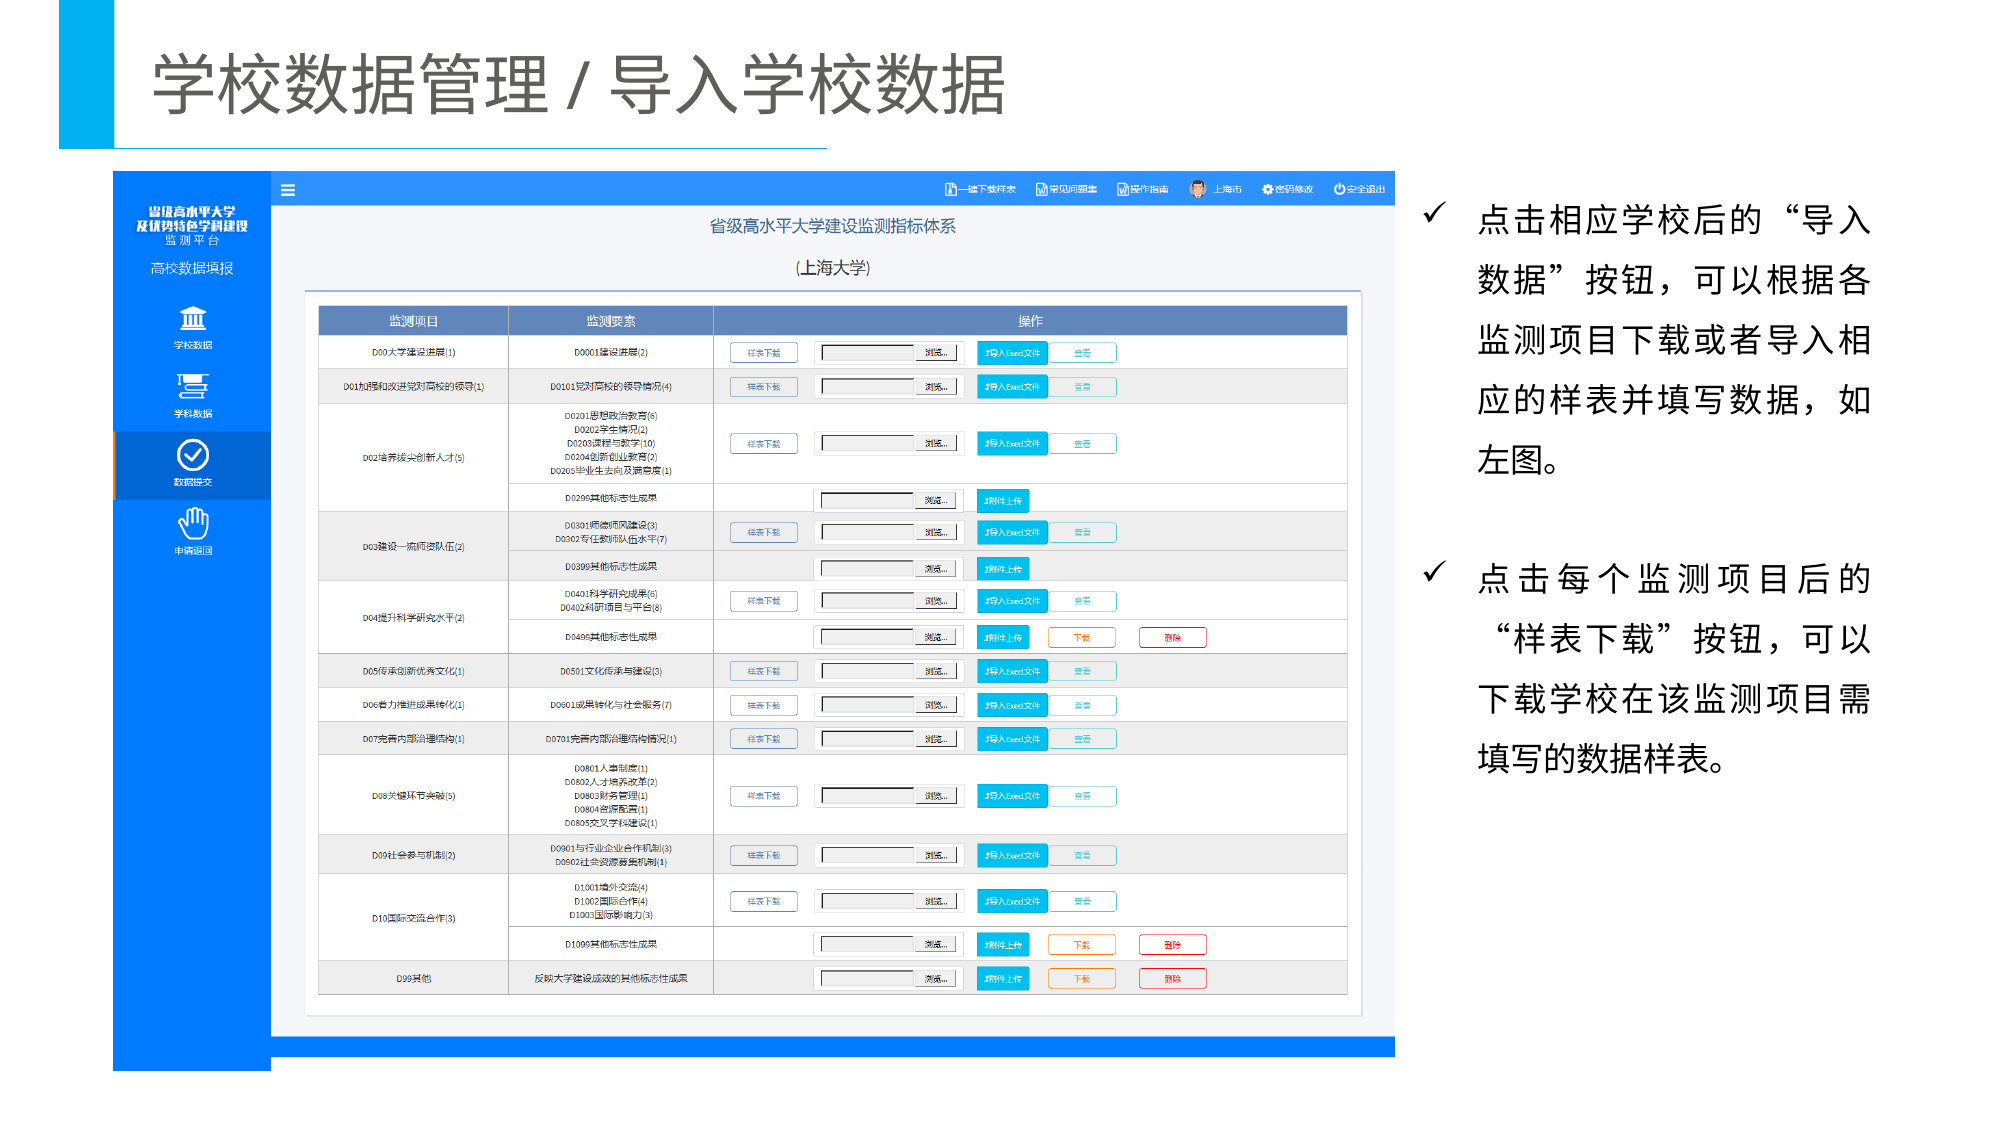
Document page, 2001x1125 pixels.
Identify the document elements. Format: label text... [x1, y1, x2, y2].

text_box 学校数据管理/导入学校数据 [135, 35, 1169, 131]
text_box 点击相应学校后的“导入数据”按钮，可以根据各监测项目下载或者导入相应的样表并填写数据，如左图。 点击每个监测项目后的“样表下载”按钮，可以下载学校在该监测项目需填写的数据样表。 [1405, 171, 1887, 786]
picture [113, 171, 1395, 1071]
